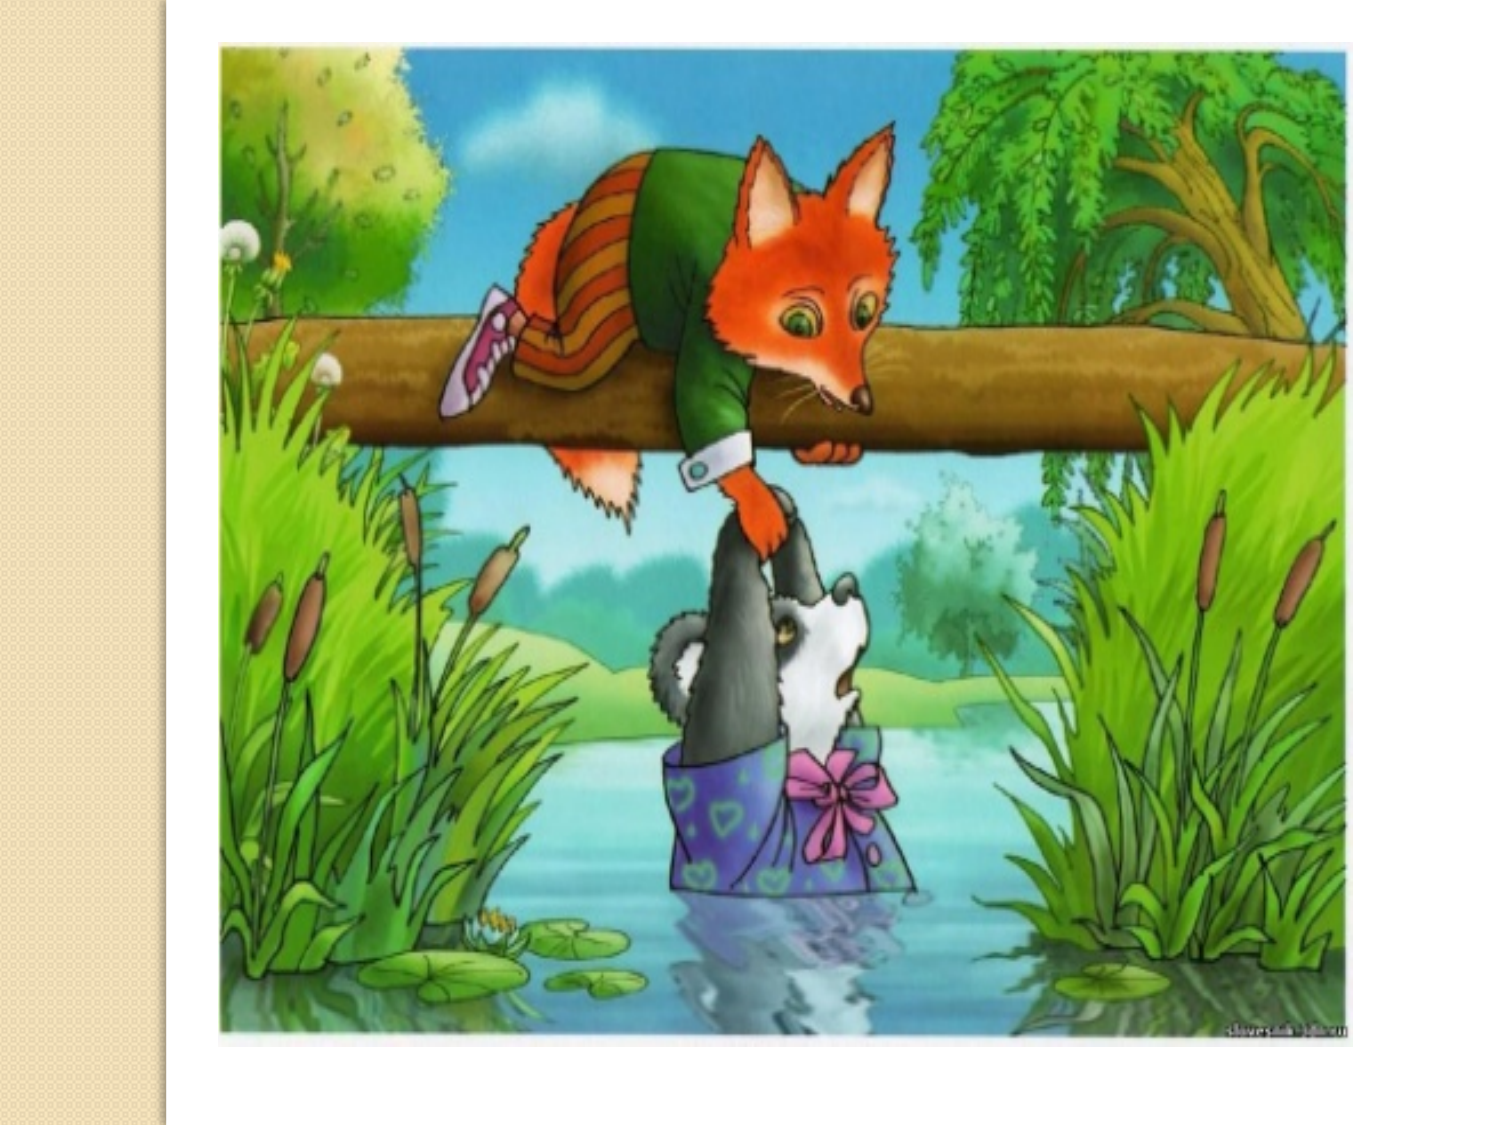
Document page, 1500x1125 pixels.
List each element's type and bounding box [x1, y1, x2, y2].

picture [218, 42, 1353, 1047]
